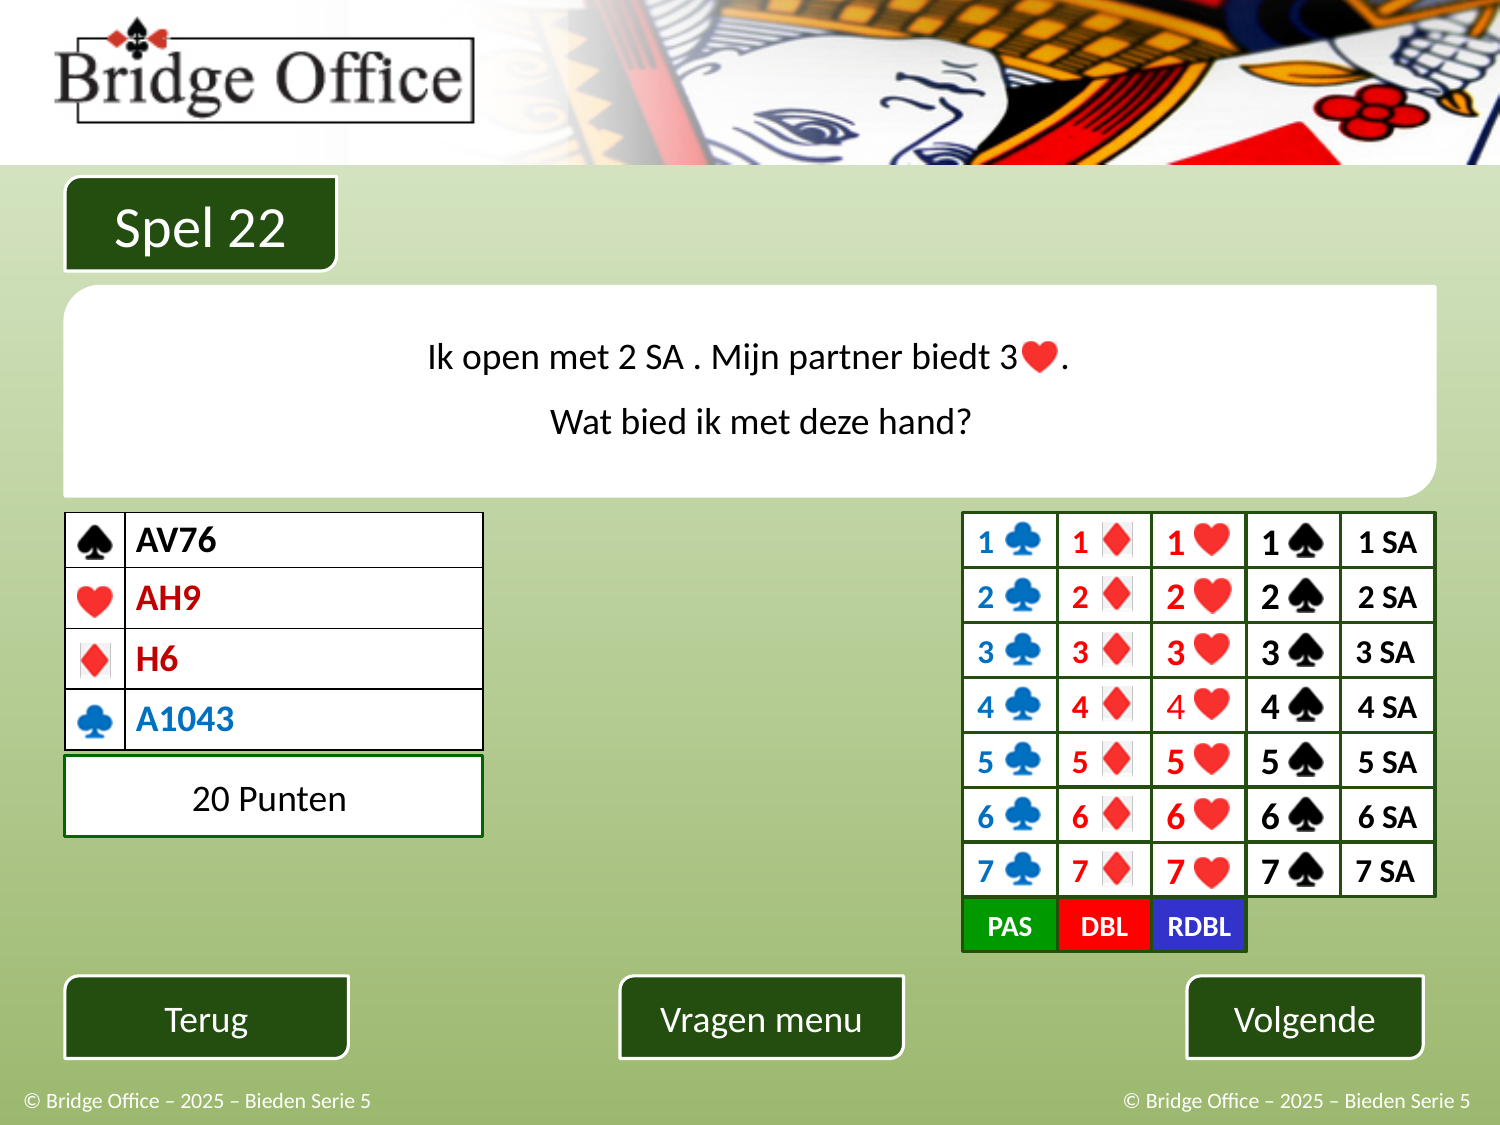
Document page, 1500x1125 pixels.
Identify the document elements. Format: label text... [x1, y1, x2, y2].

text_box 20 Punten [63, 754, 484, 838]
table_header [66, 513, 124, 567]
text_box 3 [1245, 621, 1339, 676]
picture [1099, 522, 1135, 558]
picture [1288, 631, 1324, 668]
picture [1004, 851, 1041, 887]
text_box 1 [1153, 511, 1245, 569]
text_box 7 [1245, 841, 1339, 898]
picture [1099, 796, 1135, 833]
text_box 6 [1245, 786, 1339, 841]
picture [1022, 341, 1059, 373]
text_box 2 [961, 569, 1056, 621]
picture [1004, 686, 1041, 723]
text_box 2 SA [1339, 569, 1437, 621]
picture [0, 0, 1500, 166]
text_box 6 [1150, 786, 1245, 841]
text_box 4 SA [1339, 676, 1437, 734]
picture [1193, 743, 1230, 776]
picture [1099, 741, 1135, 778]
text_box [63, 284, 1437, 498]
text_box Vragen menu [618, 974, 906, 1061]
text_box 3 SA [1339, 621, 1437, 676]
picture [77, 643, 114, 679]
text_box 1 SA [1342, 511, 1437, 569]
text_box 4 [1059, 676, 1150, 734]
picture [1193, 688, 1230, 721]
table_cell [66, 568, 124, 628]
picture [1288, 521, 1325, 558]
text_box 1 [961, 511, 1059, 569]
picture [1099, 576, 1135, 613]
picture [1193, 578, 1232, 614]
picture [1004, 741, 1041, 778]
text_box 6 SA [1339, 786, 1437, 844]
text_box Volgende [1185, 974, 1425, 1061]
text_box 6 [961, 786, 1056, 841]
table_cell [66, 629, 124, 688]
picture [1004, 631, 1041, 668]
text_box DBL [1059, 898, 1153, 953]
table_cell A1043 [126, 690, 482, 749]
text_box 4 [961, 676, 1059, 734]
text_box 6 [1056, 786, 1150, 841]
picture [1099, 686, 1135, 723]
picture [77, 585, 114, 618]
text_box 7 [1056, 841, 1150, 898]
picture [1288, 851, 1324, 887]
text_box Spel 22 [63, 178, 339, 273]
text_box Terug [63, 974, 350, 1061]
text_box 2 [1056, 569, 1153, 621]
table_cell AH9 [126, 568, 482, 628]
text_box 5 [1059, 734, 1153, 786]
picture [1288, 796, 1324, 833]
text_box 2 [1245, 569, 1339, 621]
table_header AV76 [126, 513, 482, 567]
text_box 7 [961, 841, 1056, 896]
picture [1194, 633, 1230, 666]
text_box 2 [1153, 569, 1245, 621]
text_box Ik open met 2 SA . Mijn partner biedt 3 . [394, 324, 1104, 385]
text_box 1 [1059, 511, 1153, 569]
picture [1288, 686, 1324, 723]
picture [1193, 798, 1230, 830]
text_box PAS [961, 896, 1059, 953]
text_box 7 SA [1339, 844, 1437, 898]
text_box 1 [1245, 511, 1342, 569]
table_cell [66, 690, 124, 749]
picture [1004, 576, 1041, 613]
picture [77, 524, 114, 561]
text_box 7 [1150, 841, 1245, 898]
text_box © Bridge Office – 2025 – Bieden Serie 5 [1107, 1079, 1500, 1121]
text_box 5 SA [1339, 734, 1437, 786]
text_box © Bridge Office – 2025 – Bieden Serie 5 [8, 1079, 393, 1121]
table_cell H6 [126, 629, 482, 688]
picture [1193, 857, 1230, 890]
picture [1099, 631, 1135, 668]
text_box 5 [1248, 734, 1339, 786]
text_box 3 [1150, 621, 1245, 676]
text_box Wat bied ik met deze hand? [528, 389, 995, 450]
text_box RDBL [1153, 898, 1248, 953]
text_box 3 [961, 621, 1056, 676]
picture [1288, 576, 1324, 613]
text_box 4 [1150, 676, 1245, 734]
picture [1004, 521, 1041, 558]
picture [1288, 741, 1324, 778]
text_box 5 [961, 734, 1059, 786]
picture [1193, 523, 1230, 556]
text_box 5 [1153, 734, 1248, 786]
picture [77, 703, 114, 740]
text_box 4 [1245, 676, 1339, 734]
picture [1099, 851, 1135, 887]
text_box 3 [1056, 621, 1150, 676]
picture [1004, 796, 1041, 833]
